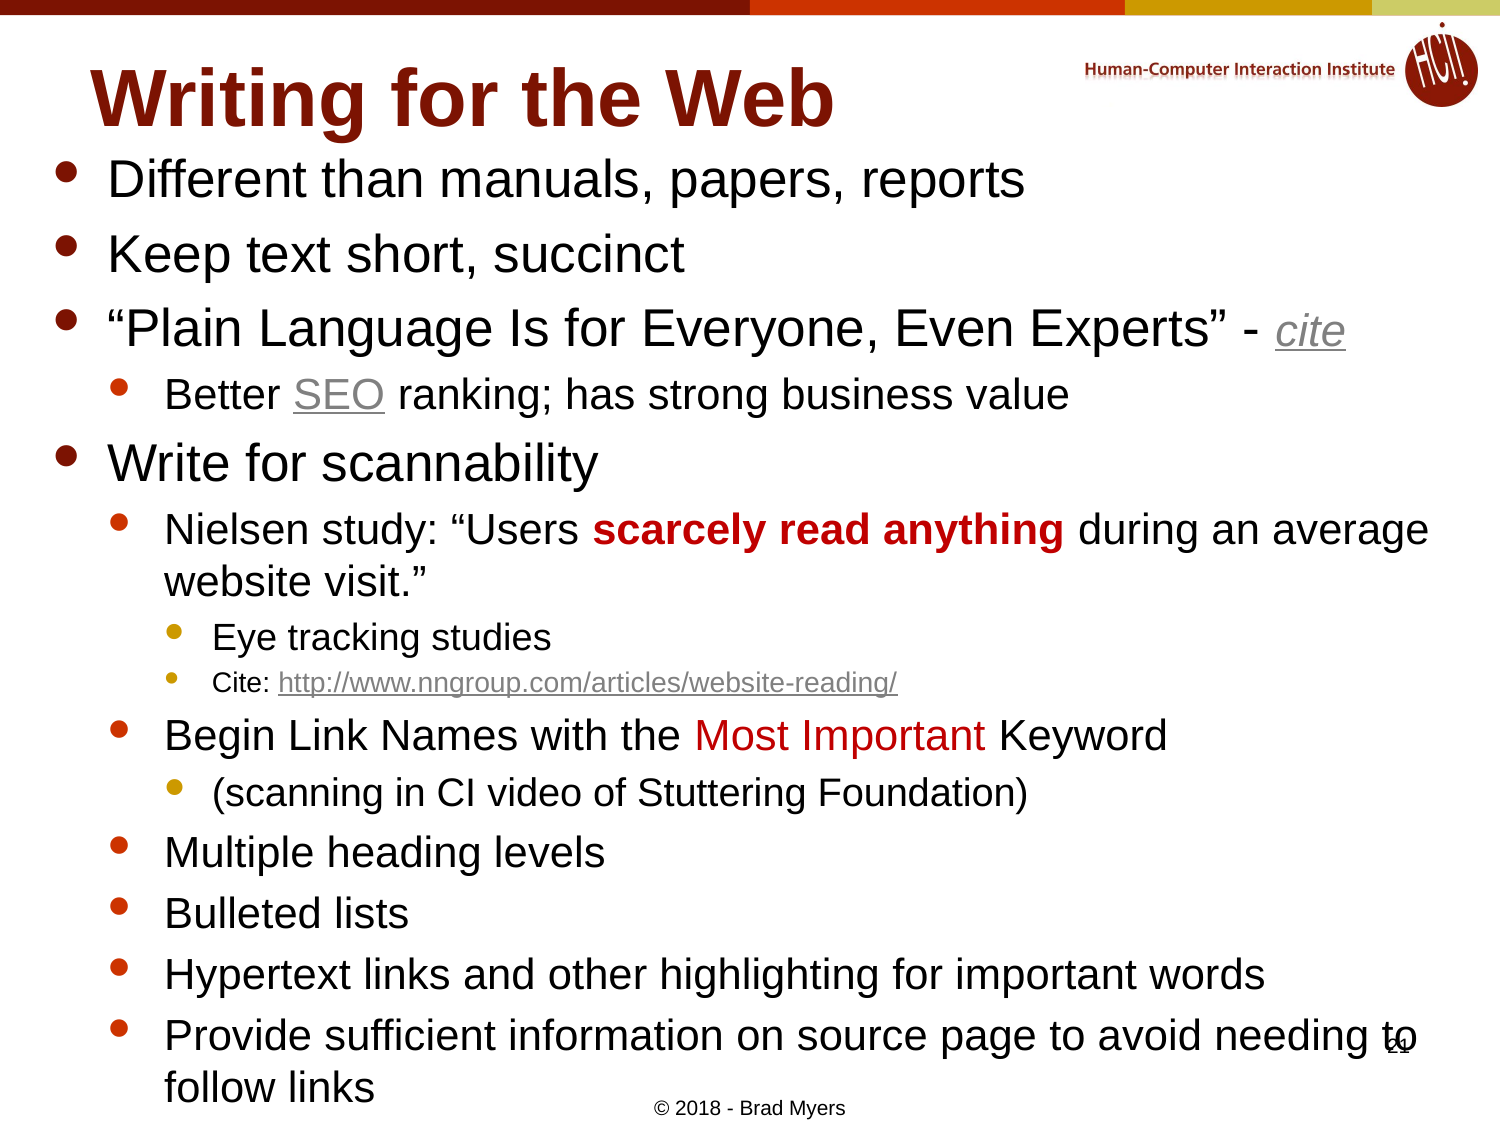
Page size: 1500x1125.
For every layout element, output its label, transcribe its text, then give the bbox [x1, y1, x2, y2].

title Writing for the Web [74, 19, 1313, 137]
list Different than manuals, papers, reports Keep text short, succinct “Plain Language Is for Everyone, Even Experts” - cite Better SEO ranking; has strong business value Write for scannability Nielsen study: “Users scarcely read anything during an average website visit.” Eye tracking studies Cite: http://www.nngroup.com/articles/website-reading/ Begin Link Names with the Most Important Keyword (scanning in CI video of Stuttering Foundation) Multiple heading levels Bulleted lists Hypertext links and other highlighting for important words Provide sufficient information on source page to avoid needing to follow links [37, 137, 1500, 1125]
picture [1313, 22, 1478, 107]
footer © 2018 - Brad Myers [512, 1087, 988, 1125]
